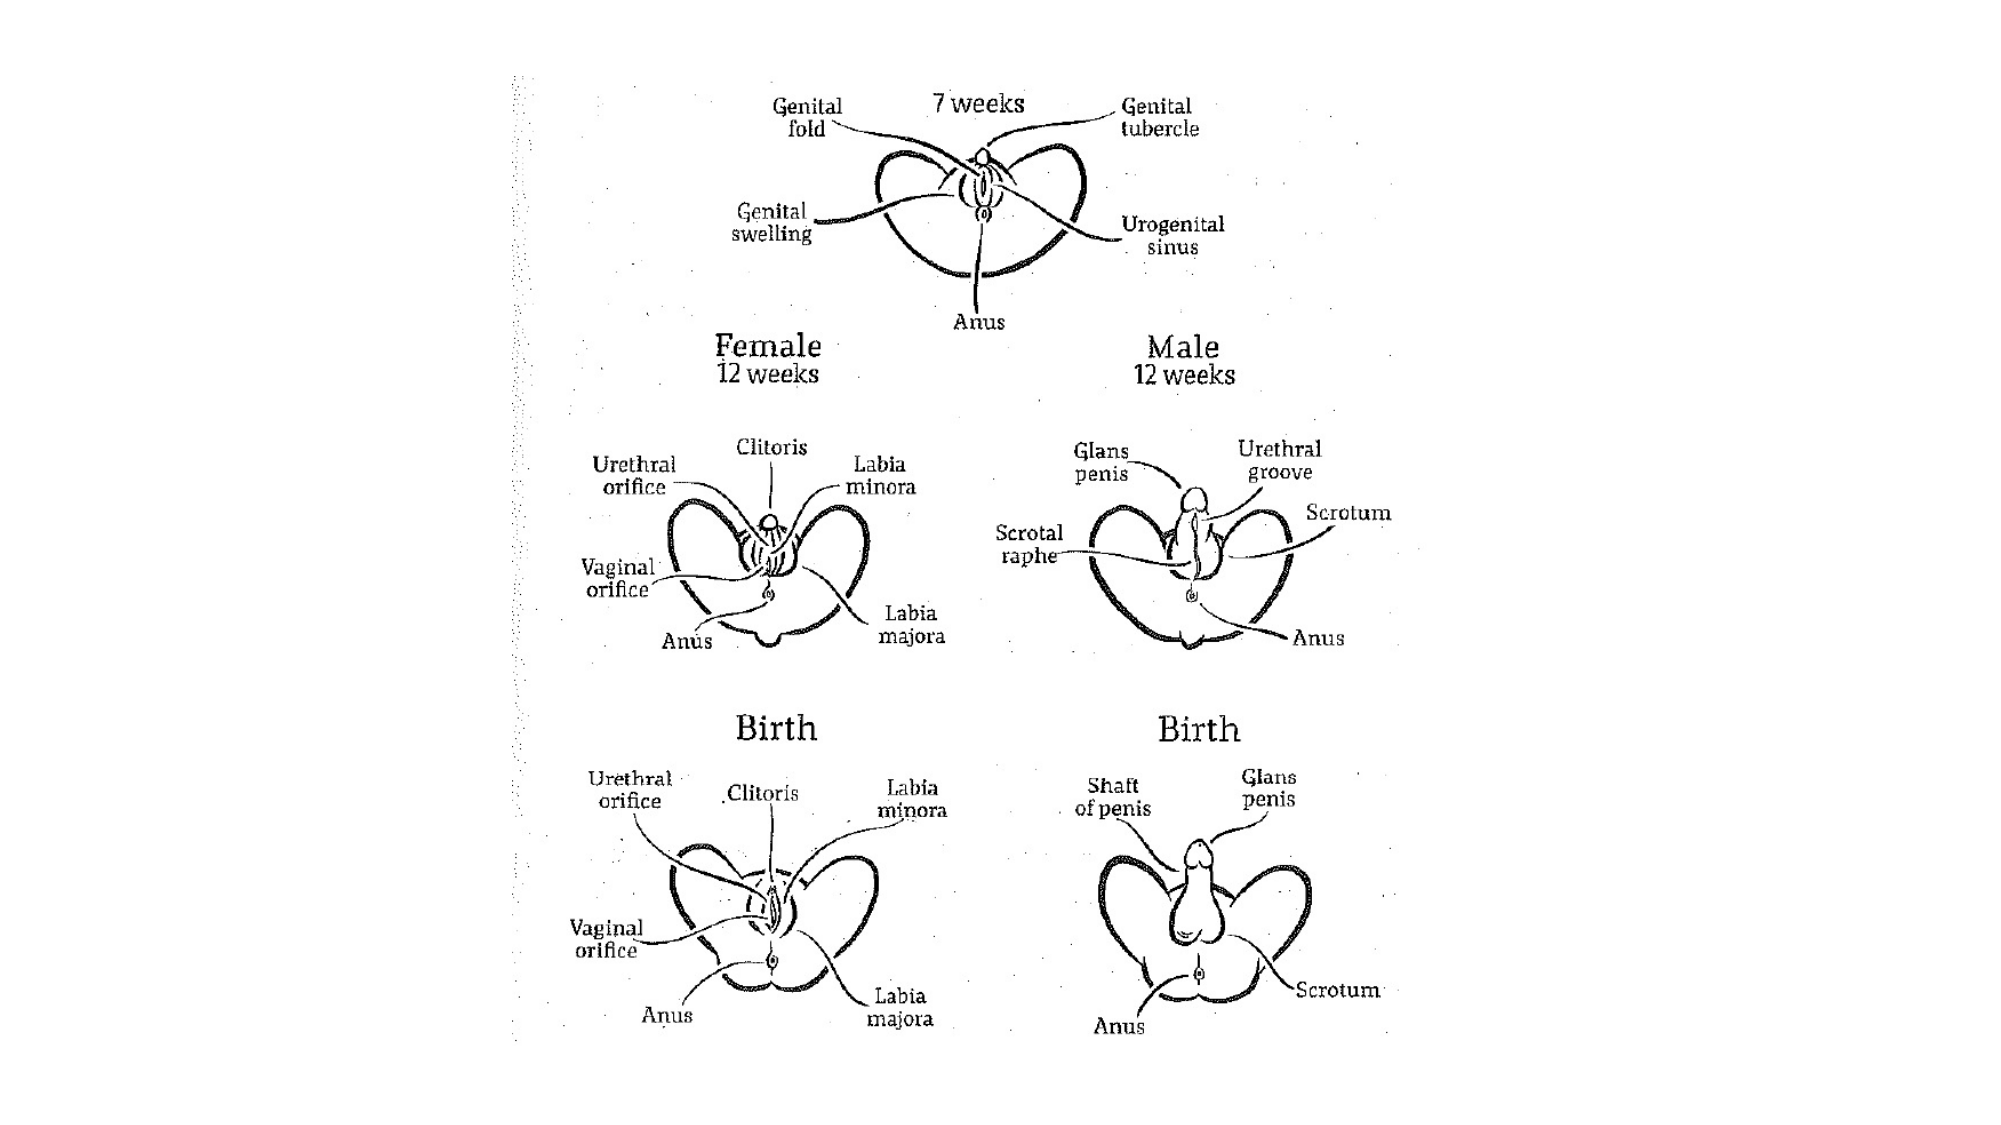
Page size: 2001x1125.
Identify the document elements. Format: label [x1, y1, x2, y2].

list [511, 76, 1488, 1049]
